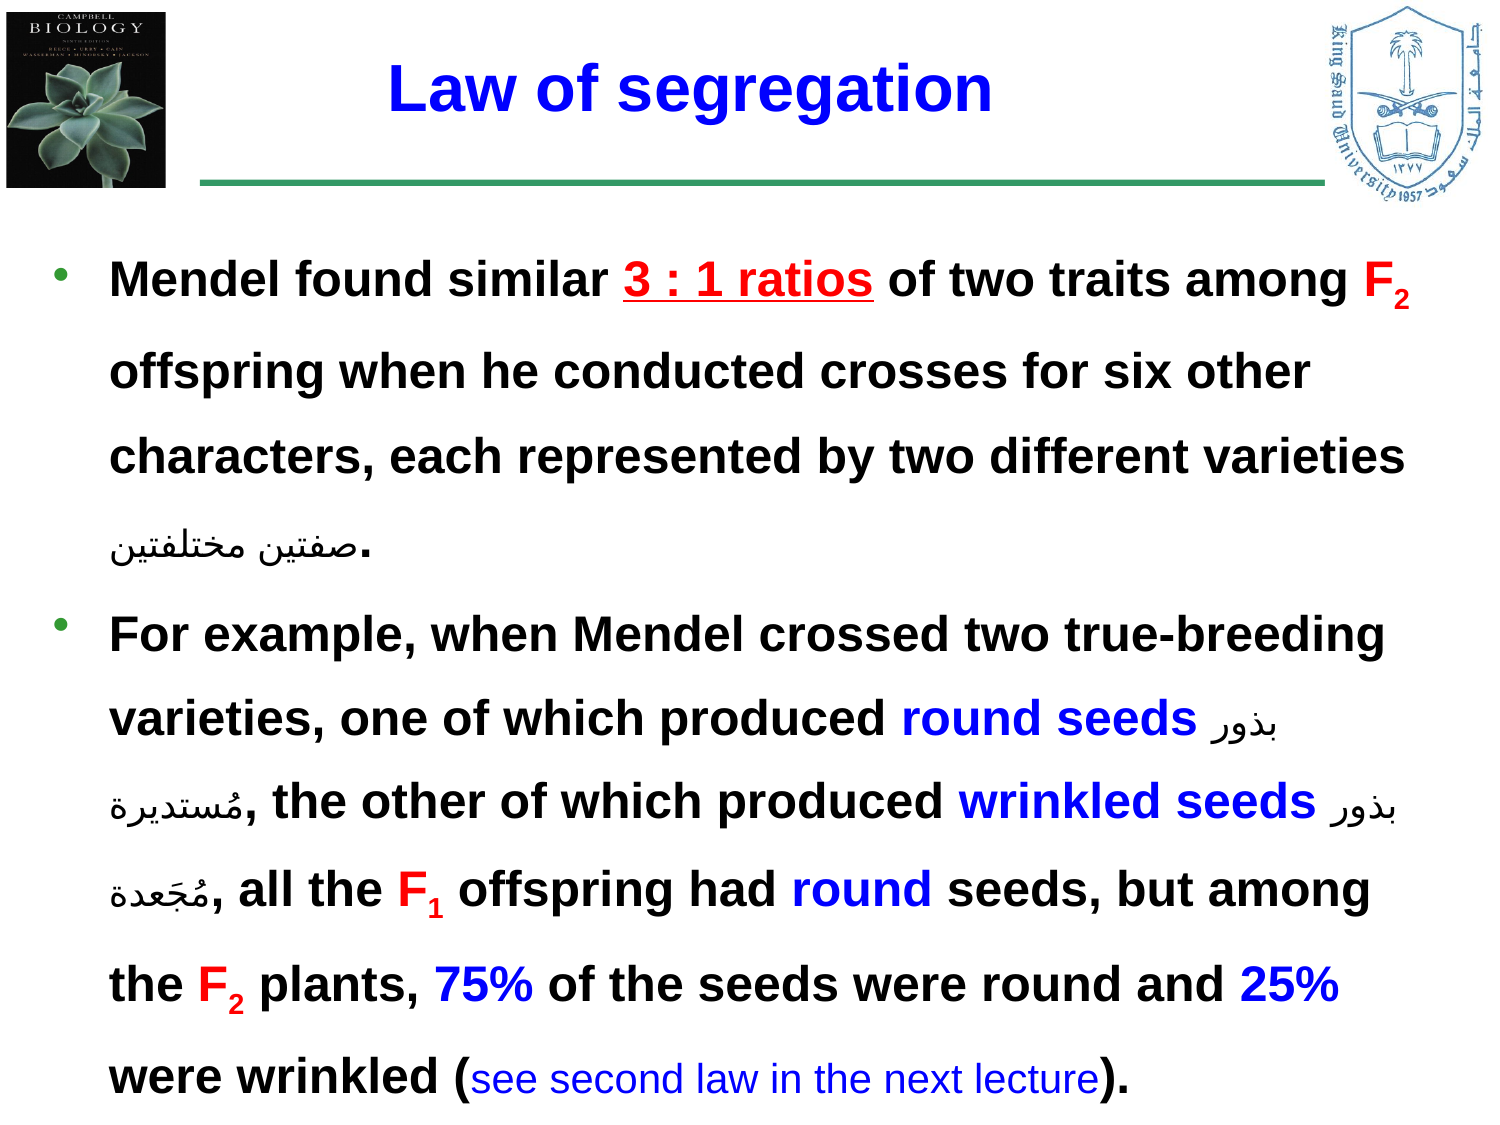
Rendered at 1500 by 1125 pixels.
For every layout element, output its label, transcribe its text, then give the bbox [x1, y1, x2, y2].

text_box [5, 0, 1488, 209]
list Mendel found similar 3 : 1 ratios of two traits among F2 offspring when he conducted crosses for six other characters, each represented by two different varieties صفتين مختلفتين. For example, when Mendel crossed two true-breeding varieties, one of which produced round seeds بذور مُستديرة, the other of which produced wrinkled seeds بذور مُجَعدة, all the F1 offspring had round seeds, but among the F2 plants, 75% of the seeds were round and 25% were wrinkled (see second law in the next lecture). [37, 216, 1450, 1112]
